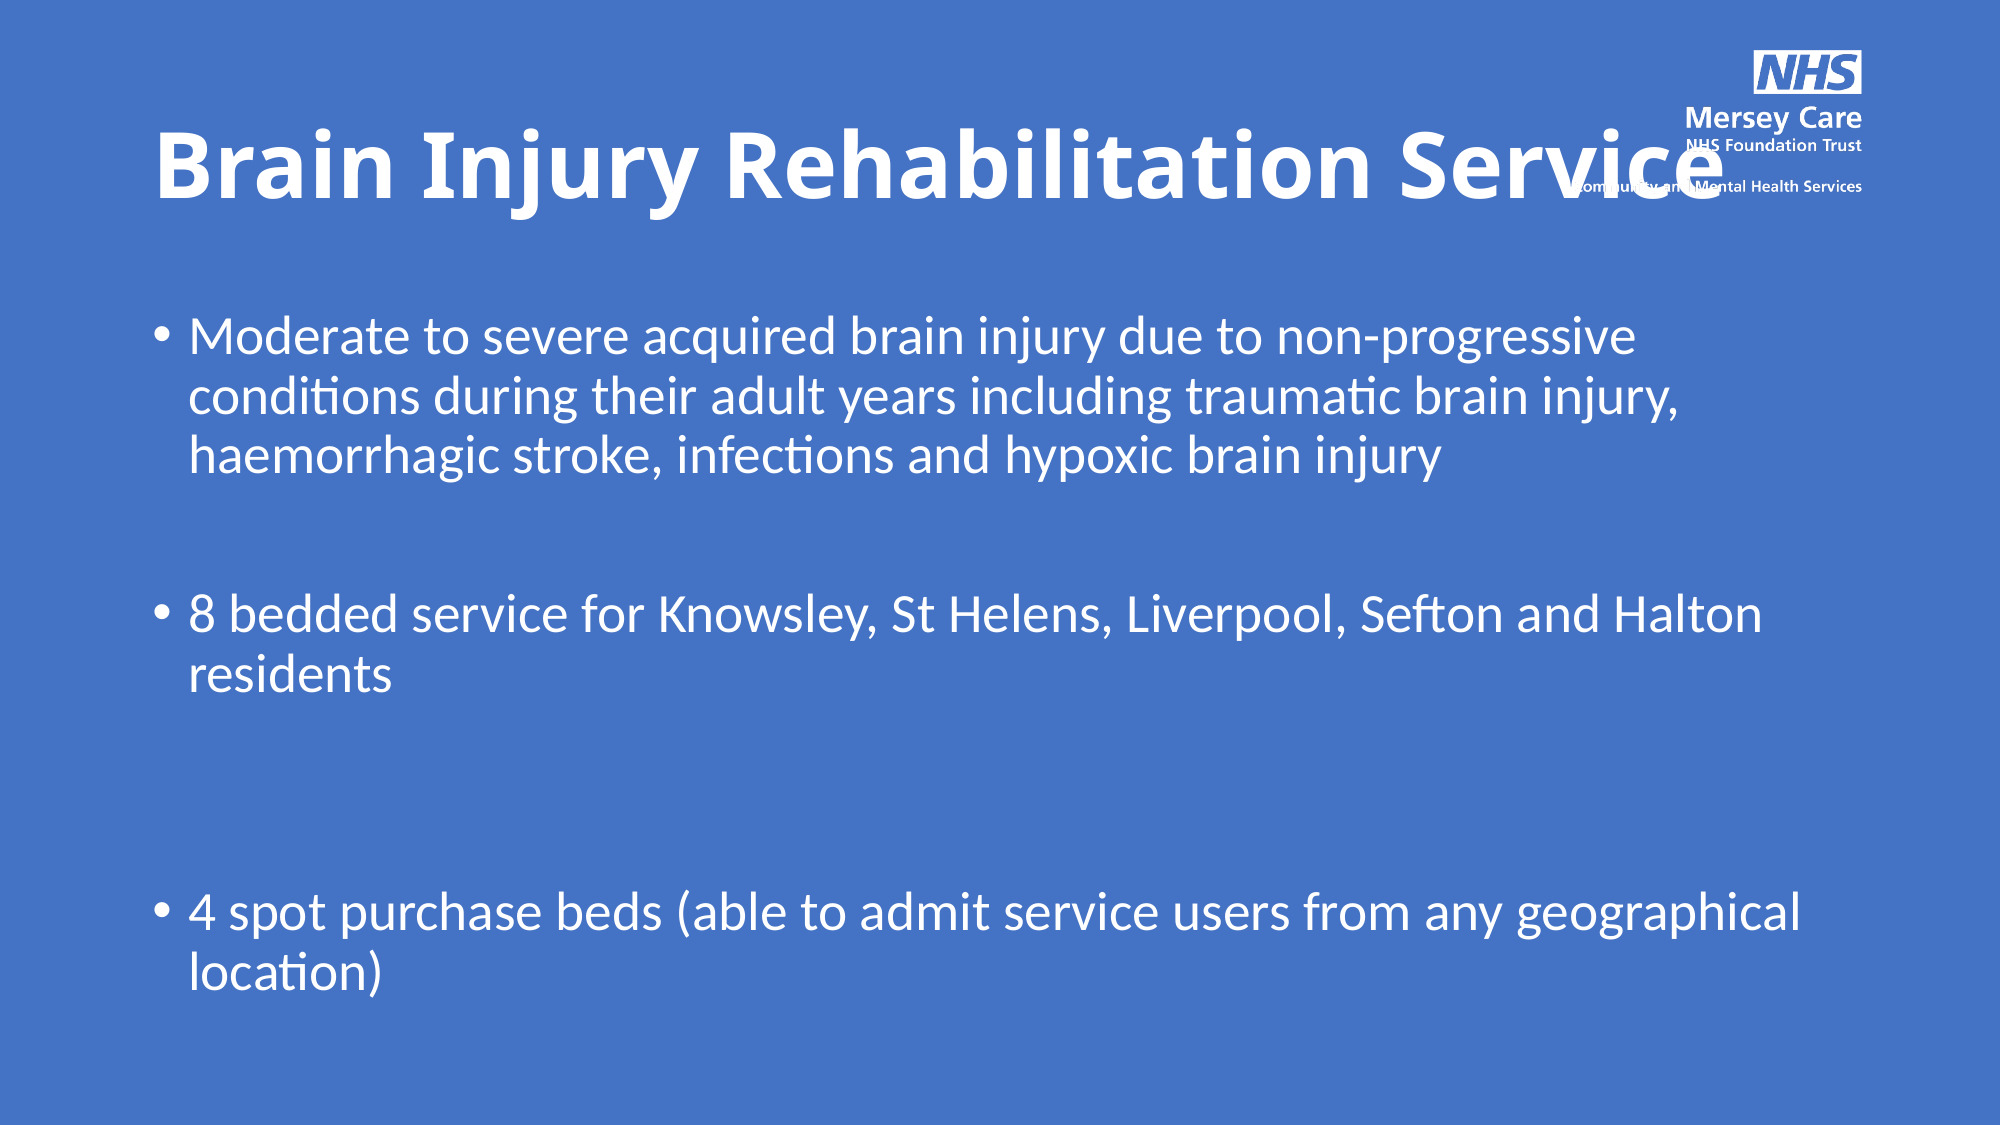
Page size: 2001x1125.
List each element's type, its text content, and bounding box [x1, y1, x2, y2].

picture [1573, 50, 1862, 196]
list Moderate to severe acquired brain injury due to non-progressive conditions during their adult years including traumatic brain injury, haemorrhagic stroke, infections and hypoxic brain injury 8 bedded service for Knowsley, St Helens, Liverpool, Sefton and Halton residents 4 spot purchase beds (able to admit service users from any geographical location) [137, 299, 1863, 1014]
title Brain Injury Rehabilitation Service [137, 59, 1863, 278]
